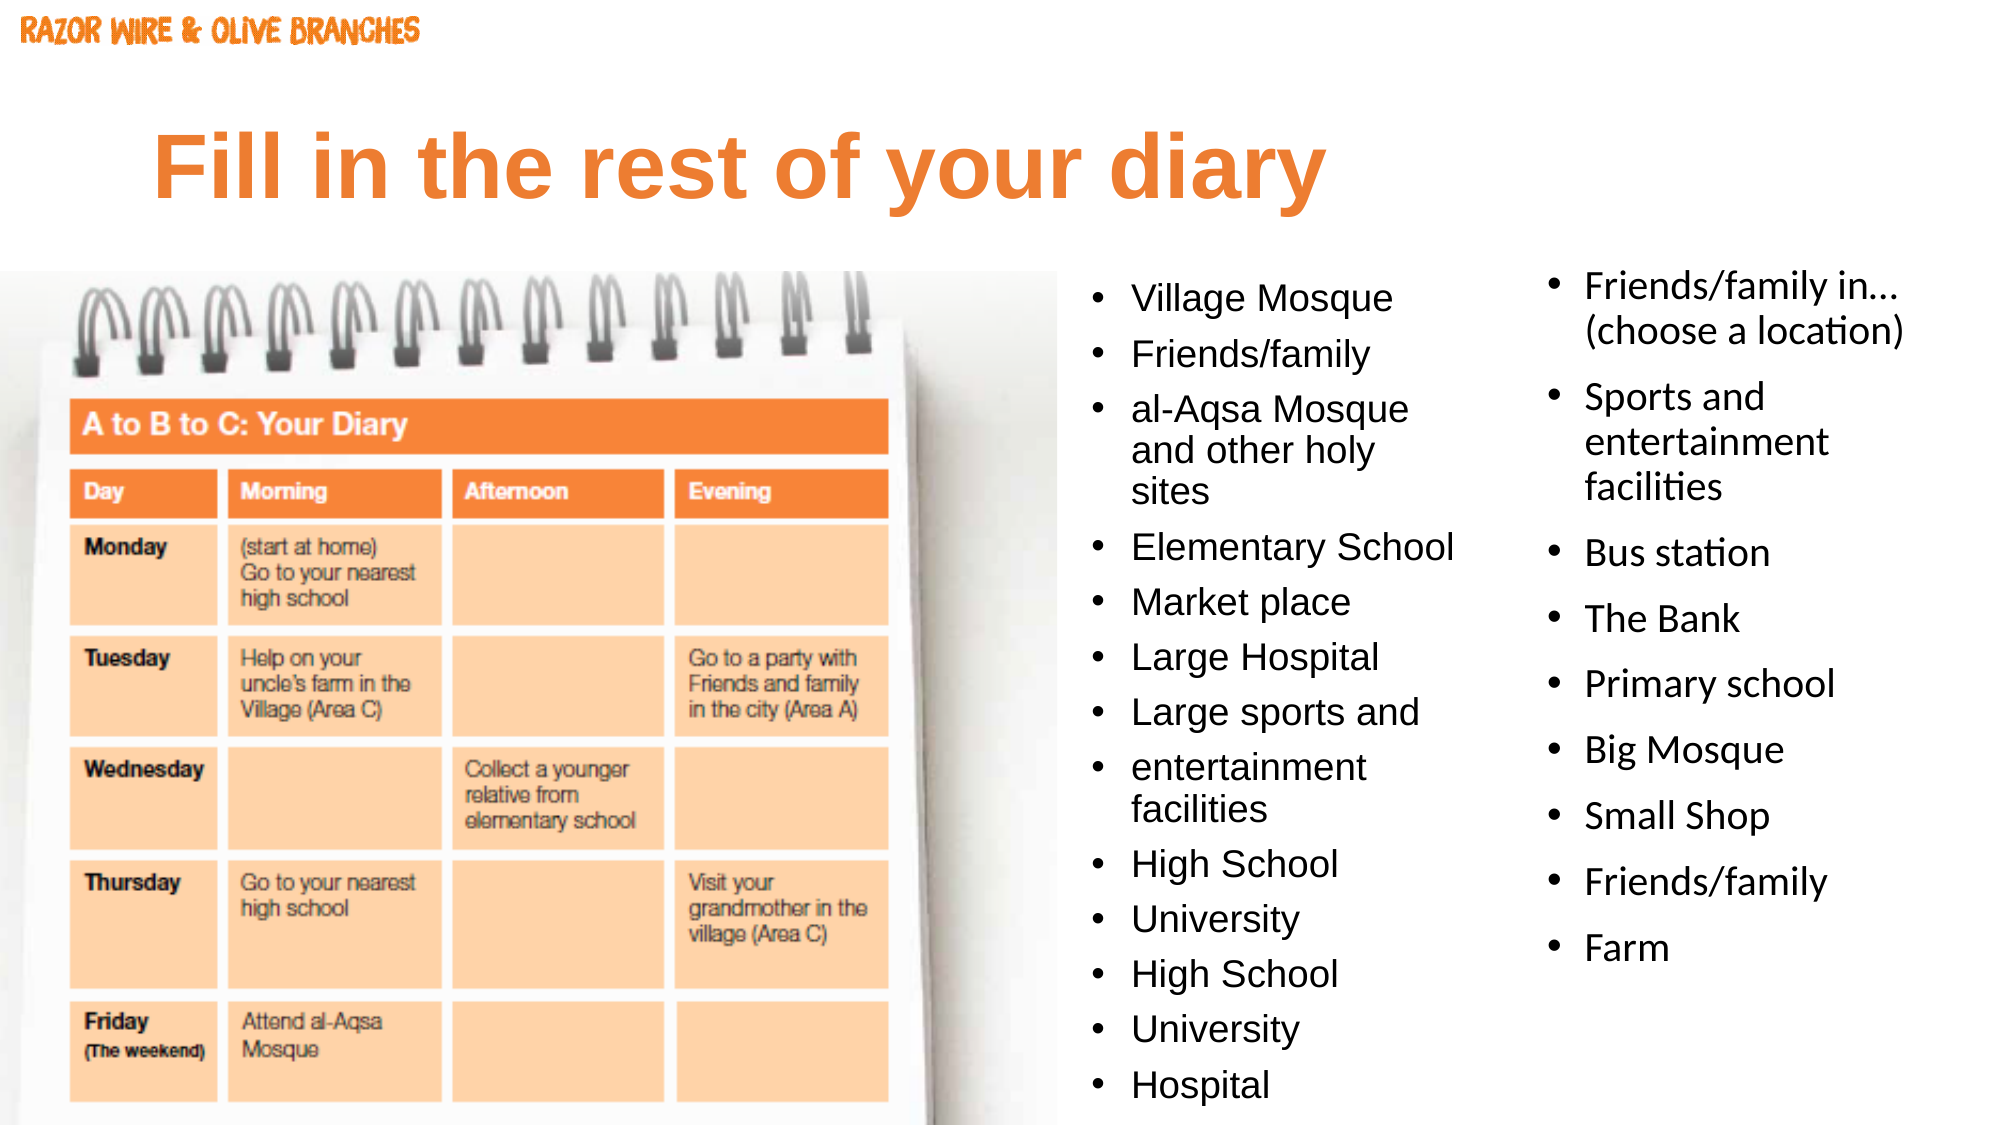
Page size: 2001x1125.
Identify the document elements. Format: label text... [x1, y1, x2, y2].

text_box Friends/family in… (choose a location) Sports and entertainment facilities Bus station The Bank Primary school Big Mosque Small Shop Friends/family Farm [1532, 255, 1936, 1086]
title Fill in the rest of your diary [137, 59, 1863, 278]
list Village Mosque Friends/family al-Aqsa Mosque and other holy sites Elementary School Market place Large Hospital Large sports and entertainment facilities High School University High School University Hospital [1076, 271, 1479, 1125]
picture [21, 16, 420, 46]
picture [0, 270, 1058, 1125]
